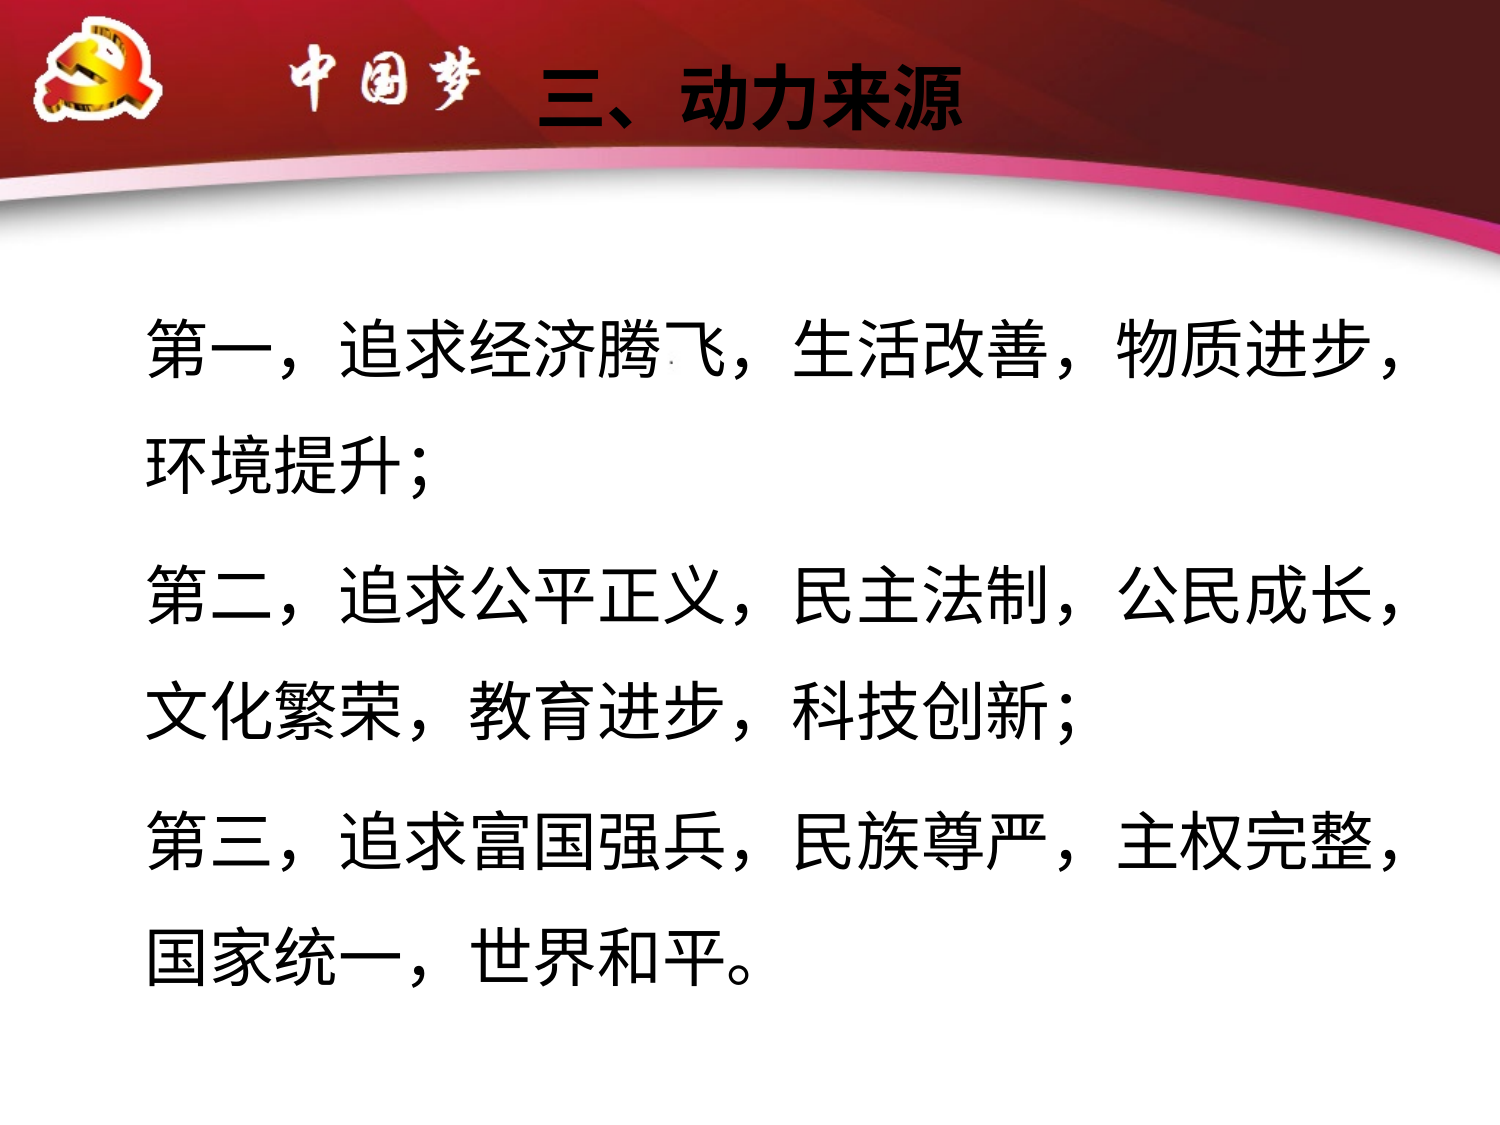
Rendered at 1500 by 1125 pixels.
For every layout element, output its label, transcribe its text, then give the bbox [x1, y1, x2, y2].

title 三、动力来源 [75, 45, 1425, 233]
list 第一，追求经济腾飞，生活改善，物质进步，环境提升； 第二，追求公平正义，民主法制，公民成长，文化繁荣，教育进步，科技创新； 第三，追求富国强兵，民族尊严，主权完整，国家统一，世界和平。 [75, 262, 1425, 1005]
picture [0, 0, 1500, 1125]
